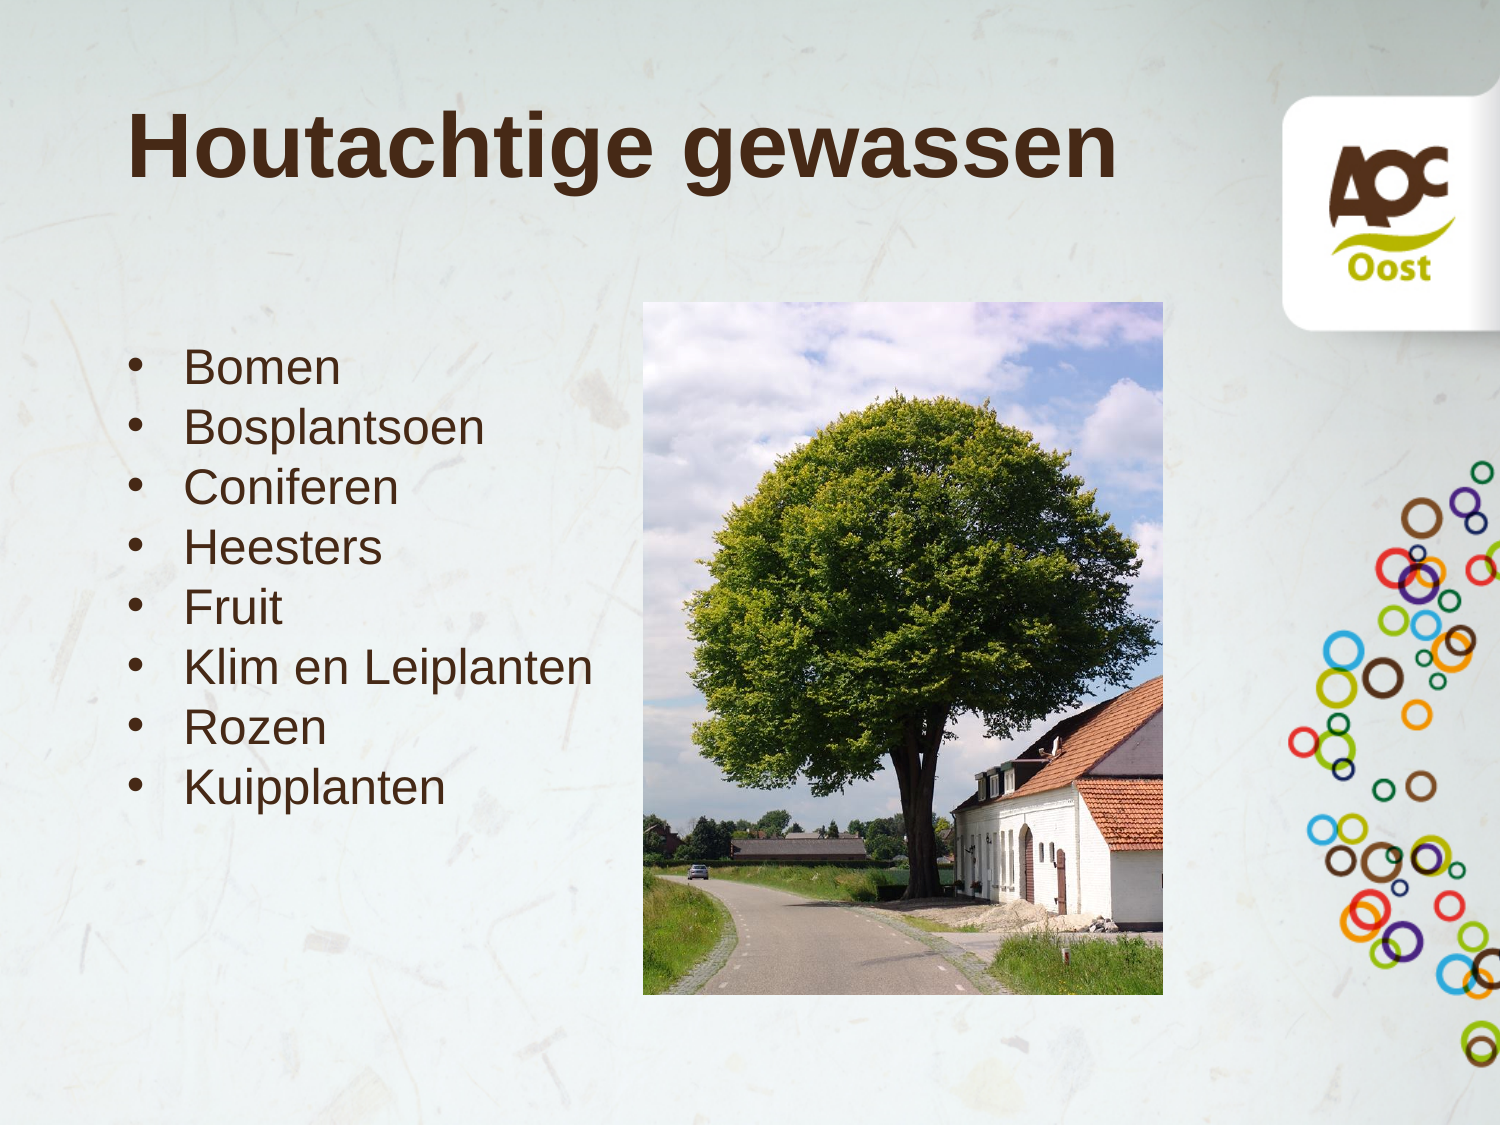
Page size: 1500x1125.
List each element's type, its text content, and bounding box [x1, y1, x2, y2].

title Houtachtige gewassen [112, 78, 1199, 256]
picture [0, 0, 1500, 1125]
subtitle Bomen Bosplantsoen Coniferen Heesters Fruit Klim en Leiplanten Rozen Kuipplanten [112, 267, 1199, 1012]
